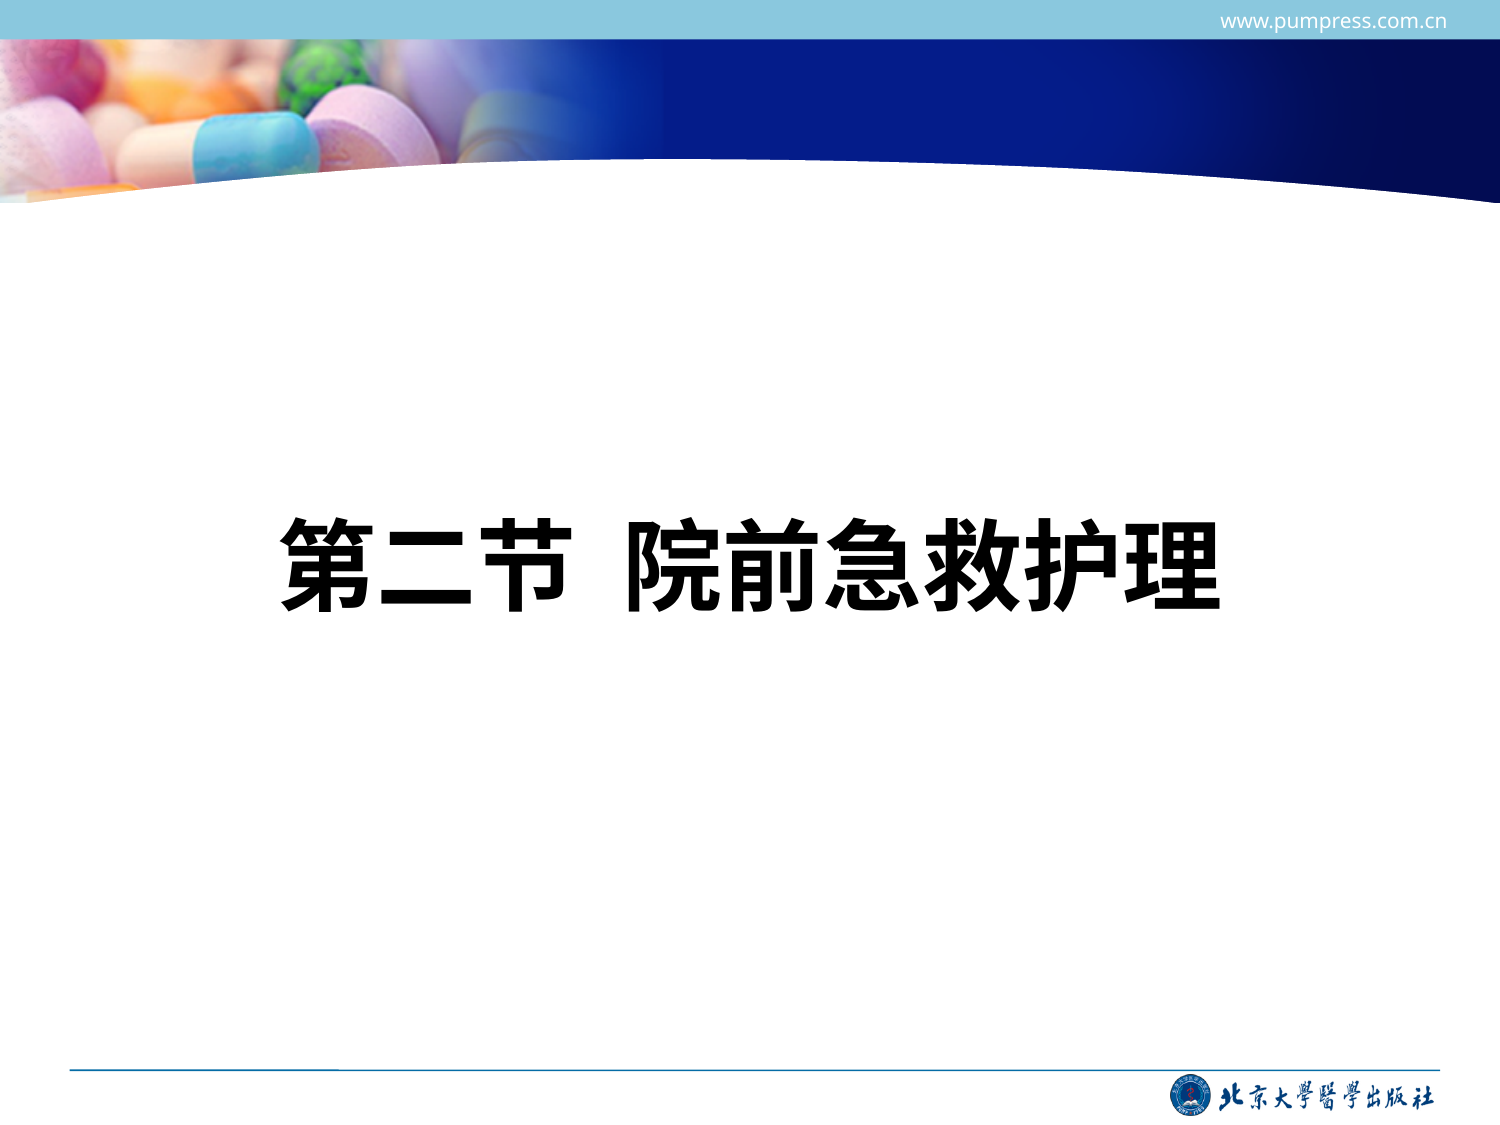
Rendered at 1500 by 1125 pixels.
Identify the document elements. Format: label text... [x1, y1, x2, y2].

picture [1170, 1074, 1436, 1118]
slide_number www.pumpress.com.cn [1024, 0, 1463, 38]
list 第二节 院前急救护理 [112, 385, 1388, 632]
picture [0, 40, 1500, 203]
